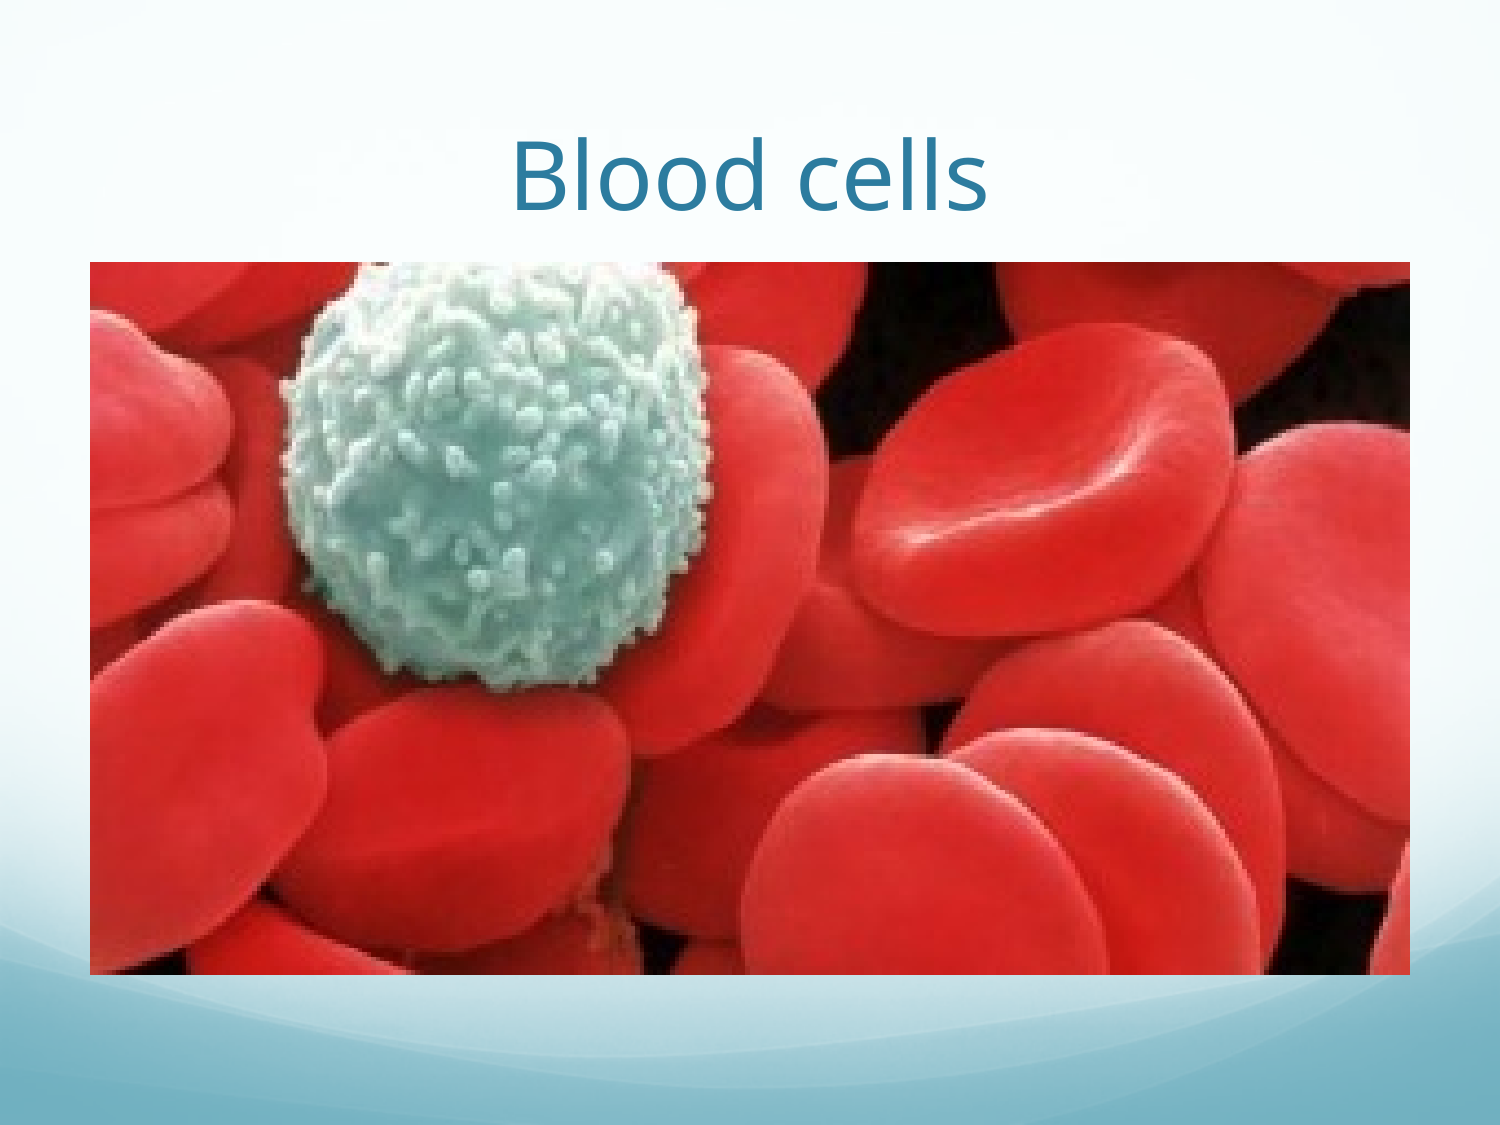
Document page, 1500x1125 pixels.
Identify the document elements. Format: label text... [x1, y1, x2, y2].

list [89, 261, 1410, 976]
title Blood cells [90, 17, 1410, 237]
